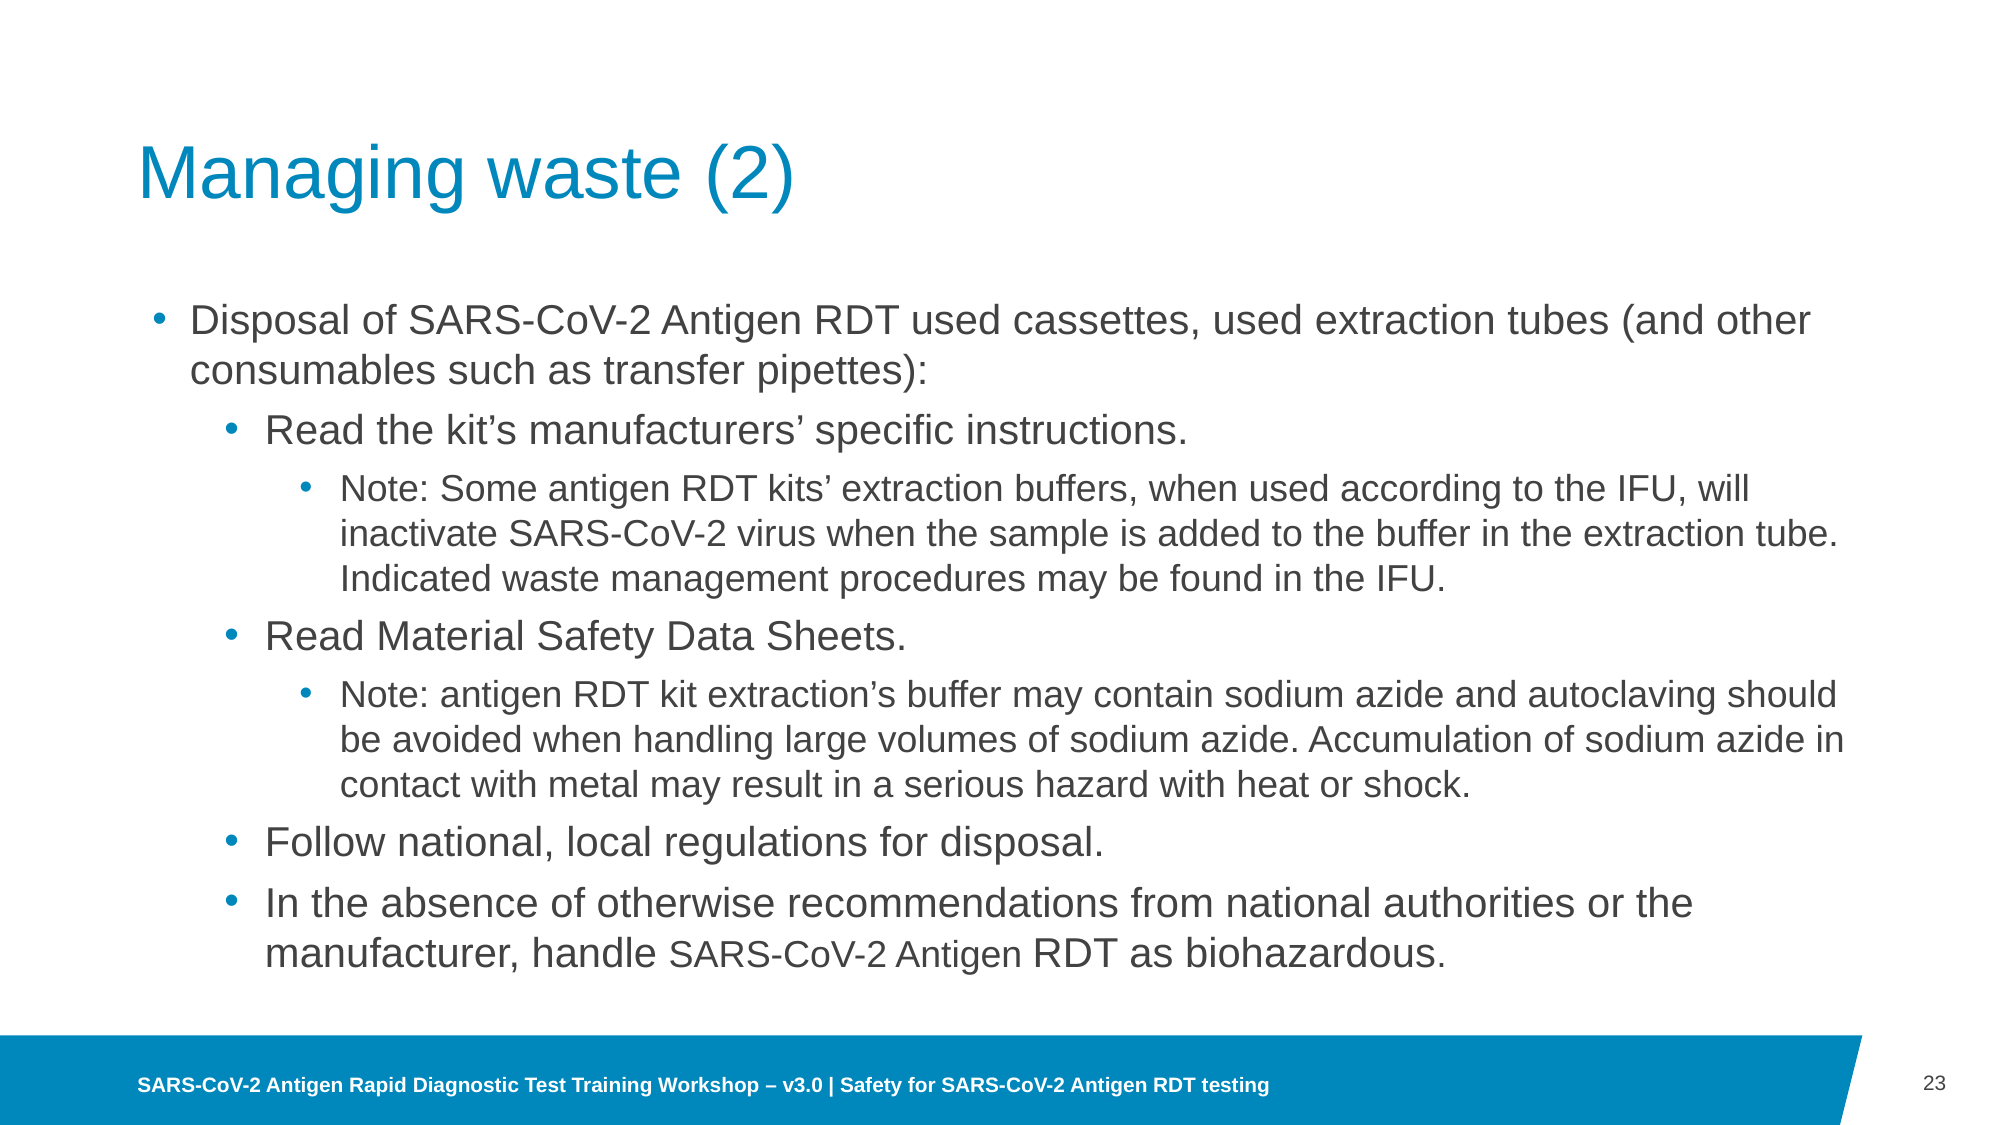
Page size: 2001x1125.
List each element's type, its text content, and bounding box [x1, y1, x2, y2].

footer SARS-CoV-2 Antigen Rapid Diagnostic Test Training Workshop – v3.0 | Safety for SARS-CoV-2 Antigen RDT testing [137, 1042, 1338, 1125]
text_box Disposal of SARS-CoV-2 Antigen RDT used cassettes, used extraction tubes (and other consumables such as transfer pipettes): Read the kit’s manufacturers’ specific instructions. Note: Some antigen RDT kits’ extraction buffers, when used according to the IFU, will inactivate SARS-CoV-2 virus when the sample is added to the buffer in the extraction tube. Indicated waste management procedures may be found in the IFU. Read Material Safety Data Sheets. Note: antigen RDT kit extraction’s buffer may contain sodium azide and autoclaving should be avoided when handling large volumes of sodium azide. Accumulation of sodium azide in contact with metal may result in a serious hazard with heat or shock. Follow national, local regulations for disposal. In the absence of otherwise recommendations from national authorities or the manufacturer, handle SARS-CoV-2 Antigen RDT as biohazardous. [137, 214, 1863, 834]
title Managing waste (2) [137, 59, 1863, 214]
slide_number 23 [1862, 1035, 1947, 1125]
